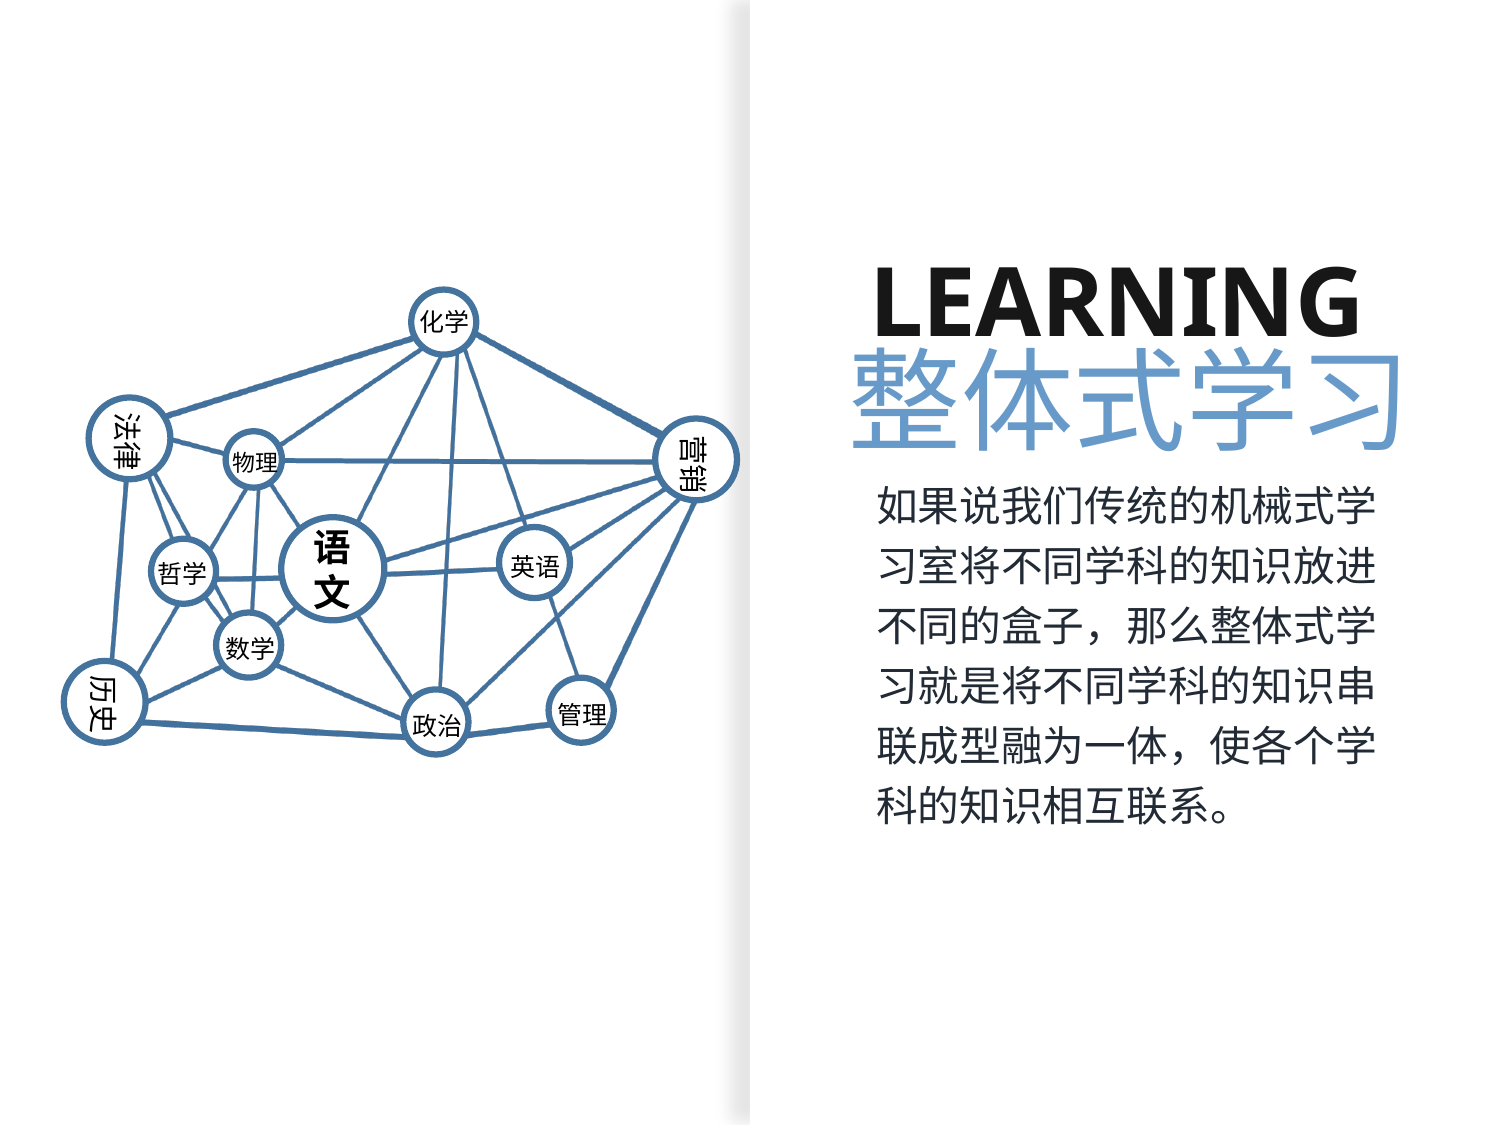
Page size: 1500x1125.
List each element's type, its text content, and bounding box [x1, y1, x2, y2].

text_box 整体式学习 [818, 322, 1442, 474]
picture [104, 319, 719, 743]
text_box 营销 [723, 428, 728, 504]
text_box 化学 [404, 299, 496, 318]
text_box [749, 0, 1500, 1125]
text_box 法律 [95, 405, 99, 481]
text_box 如果说我们传统的机械式学习室将不同学科的知识放进不同的盒子，那么整体式学习就是将不同学科的知识串联成型融为一体，使各个学科的知识相互联系。 [861, 474, 1421, 841]
text_box [420, 289, 467, 299]
text_box [63, 678, 71, 725]
text_box [83, 661, 99, 667]
text_box [88, 416, 95, 461]
text_box LEARNING [854, 233, 1500, 370]
text_box [728, 433, 738, 485]
text_box 历史 [71, 667, 99, 743]
